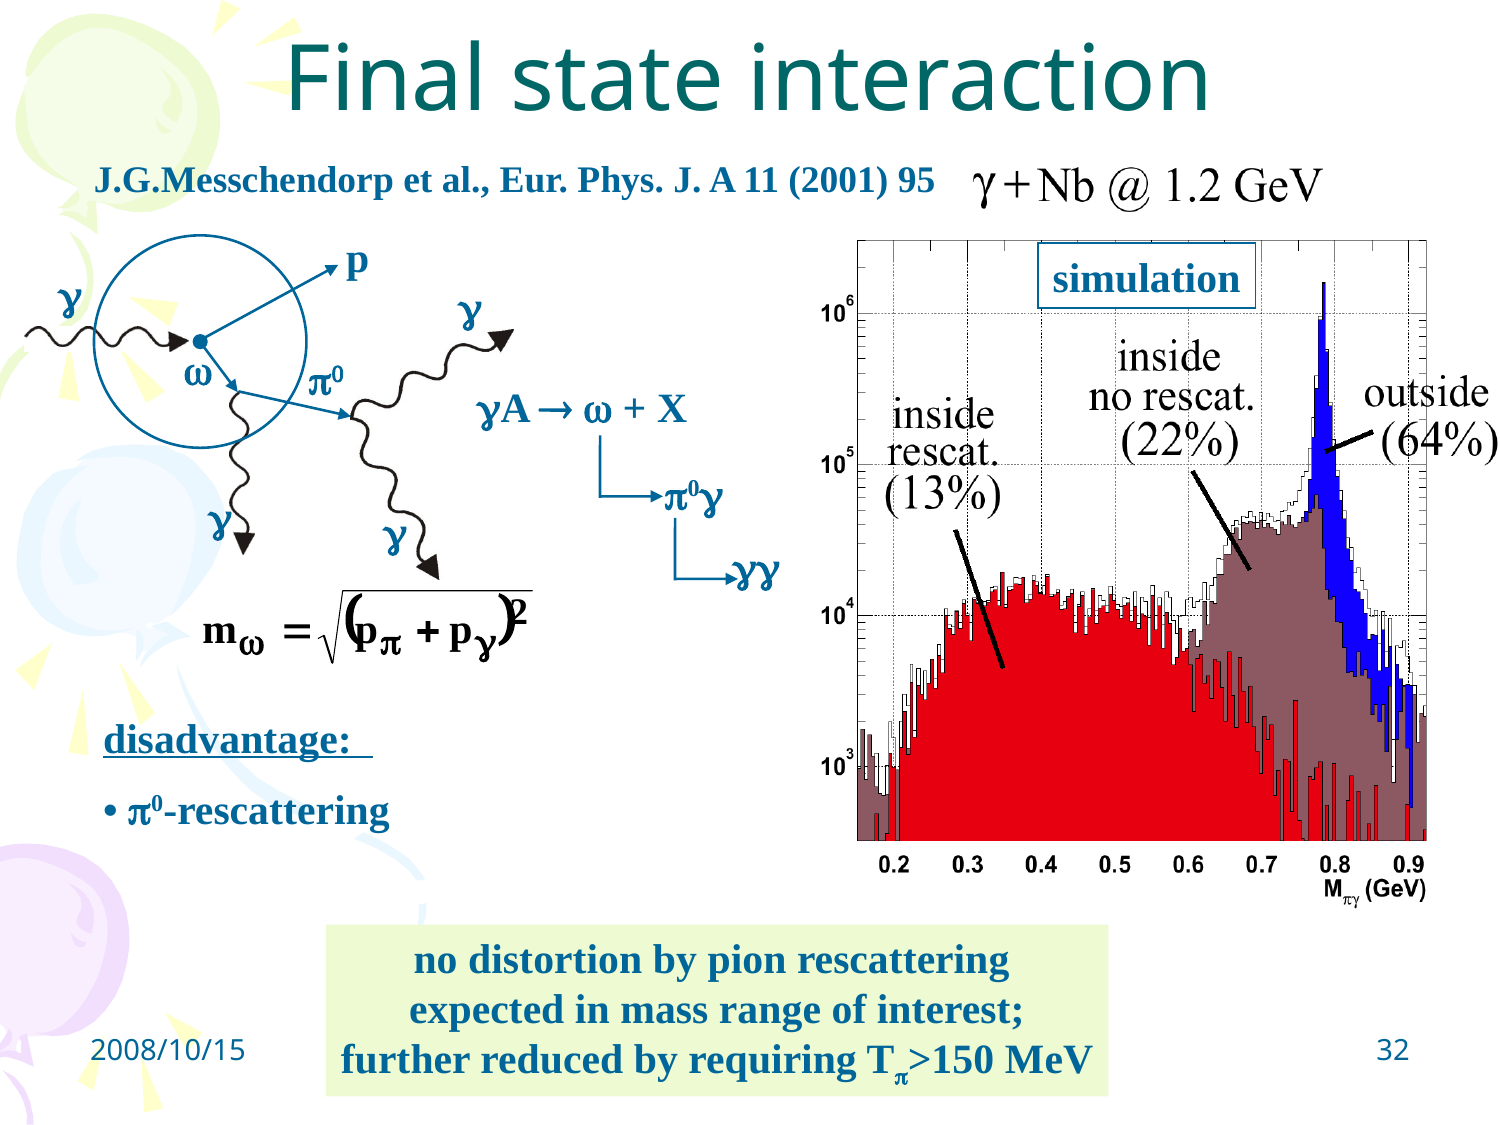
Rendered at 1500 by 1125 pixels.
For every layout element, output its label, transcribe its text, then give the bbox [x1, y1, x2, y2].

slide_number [74, 1023, 419, 1100]
title Final state interaction [72, 16, 1426, 138]
slide_number 32 [1074, 1023, 1426, 1100]
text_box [810, 160, 1500, 913]
text_box no distortion by pion rescattering expected in mass range of interest; further reduced by requiring T>150 MeV [325, 924, 1109, 1097]
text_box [24, 147, 956, 669]
footer ATHIC, K. Ozawa [419, 1097, 1070, 1101]
text_box disadvantage: • p0-rescattering [88, 704, 451, 840]
